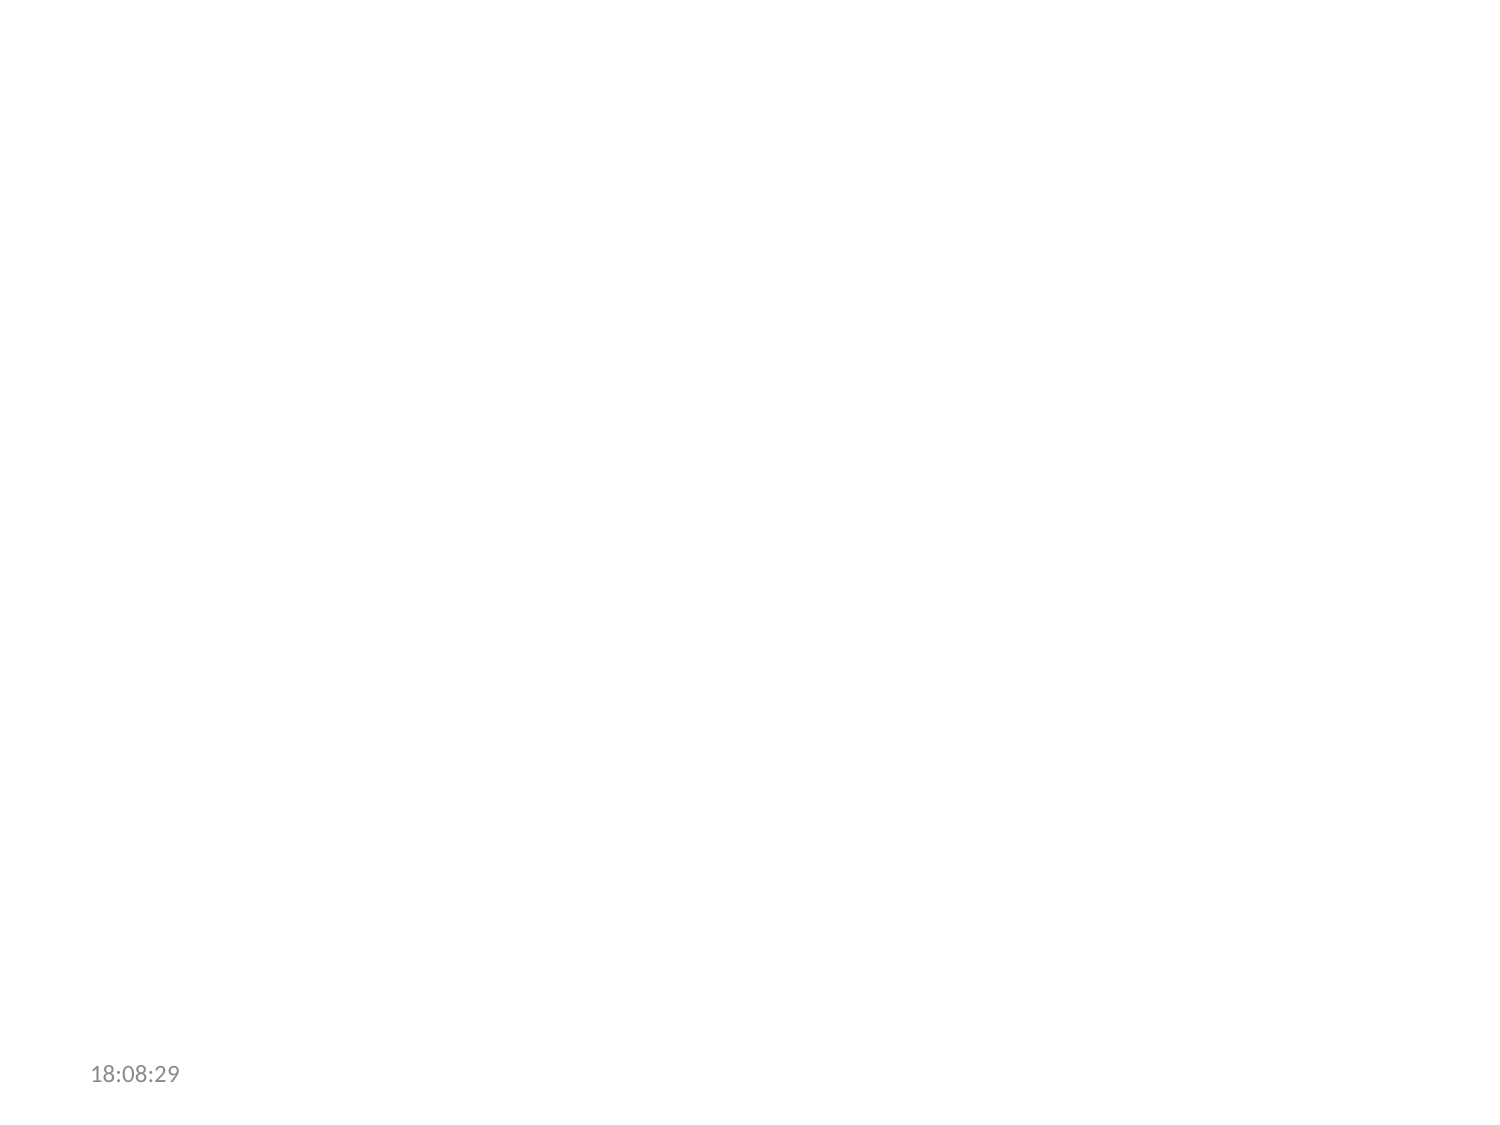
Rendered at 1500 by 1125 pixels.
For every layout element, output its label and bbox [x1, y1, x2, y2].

slide_number [75, 1042, 425, 1103]
